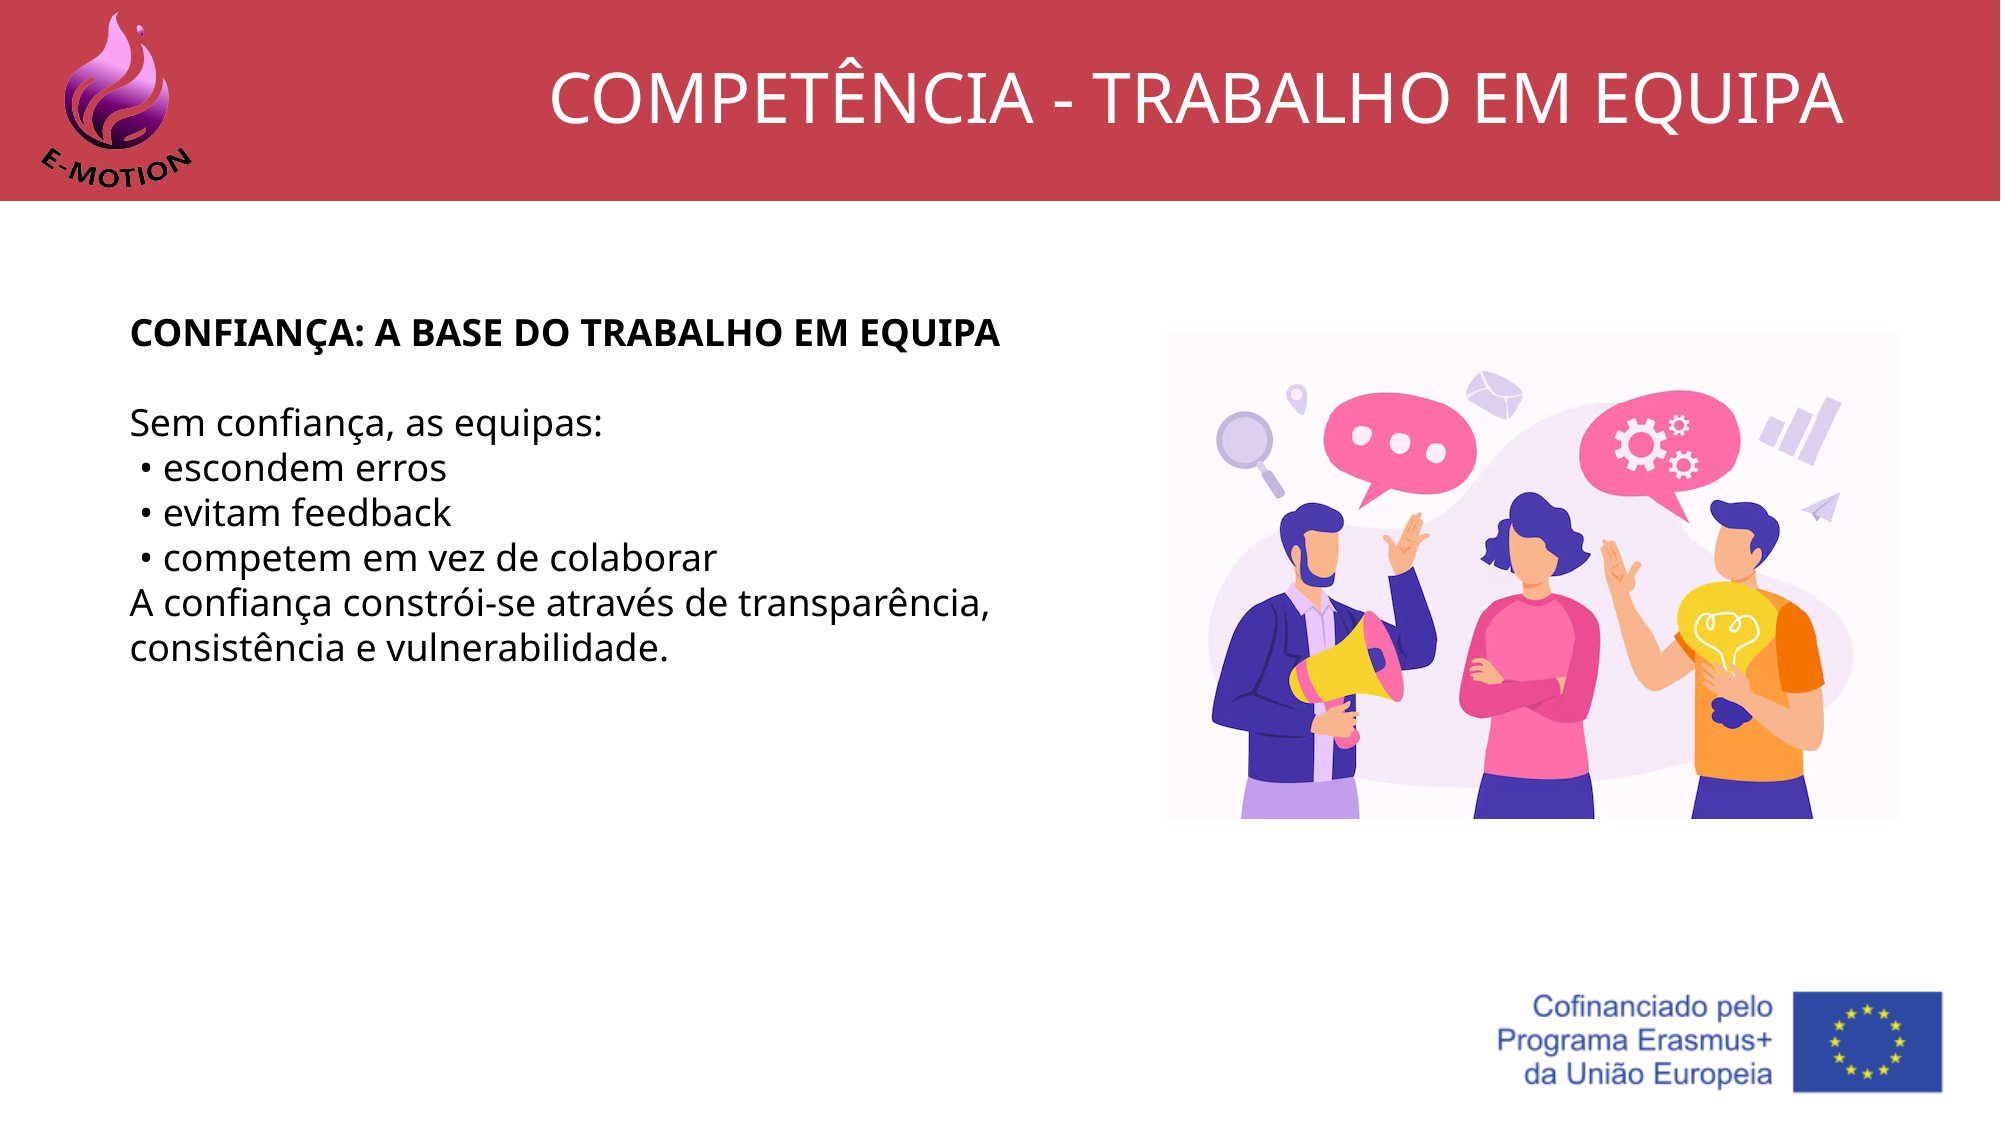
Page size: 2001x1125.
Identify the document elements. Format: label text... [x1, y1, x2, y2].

text_box COMPETÊNCIA - TRABALHO EM EQUIPA [257, 55, 1861, 196]
picture [0, 0, 253, 247]
picture [1396, 955, 2000, 1125]
text_box CONFIANÇA: A BASE DO TRABALHO EM EQUIPA Sem confiança, as equipas: • escondem erros • evitam feedback • competem em vez de colaborar A confiança constrói-se através de transparência, consistência e vulnerabilidade. [114, 301, 1128, 677]
picture [1167, 332, 1899, 819]
